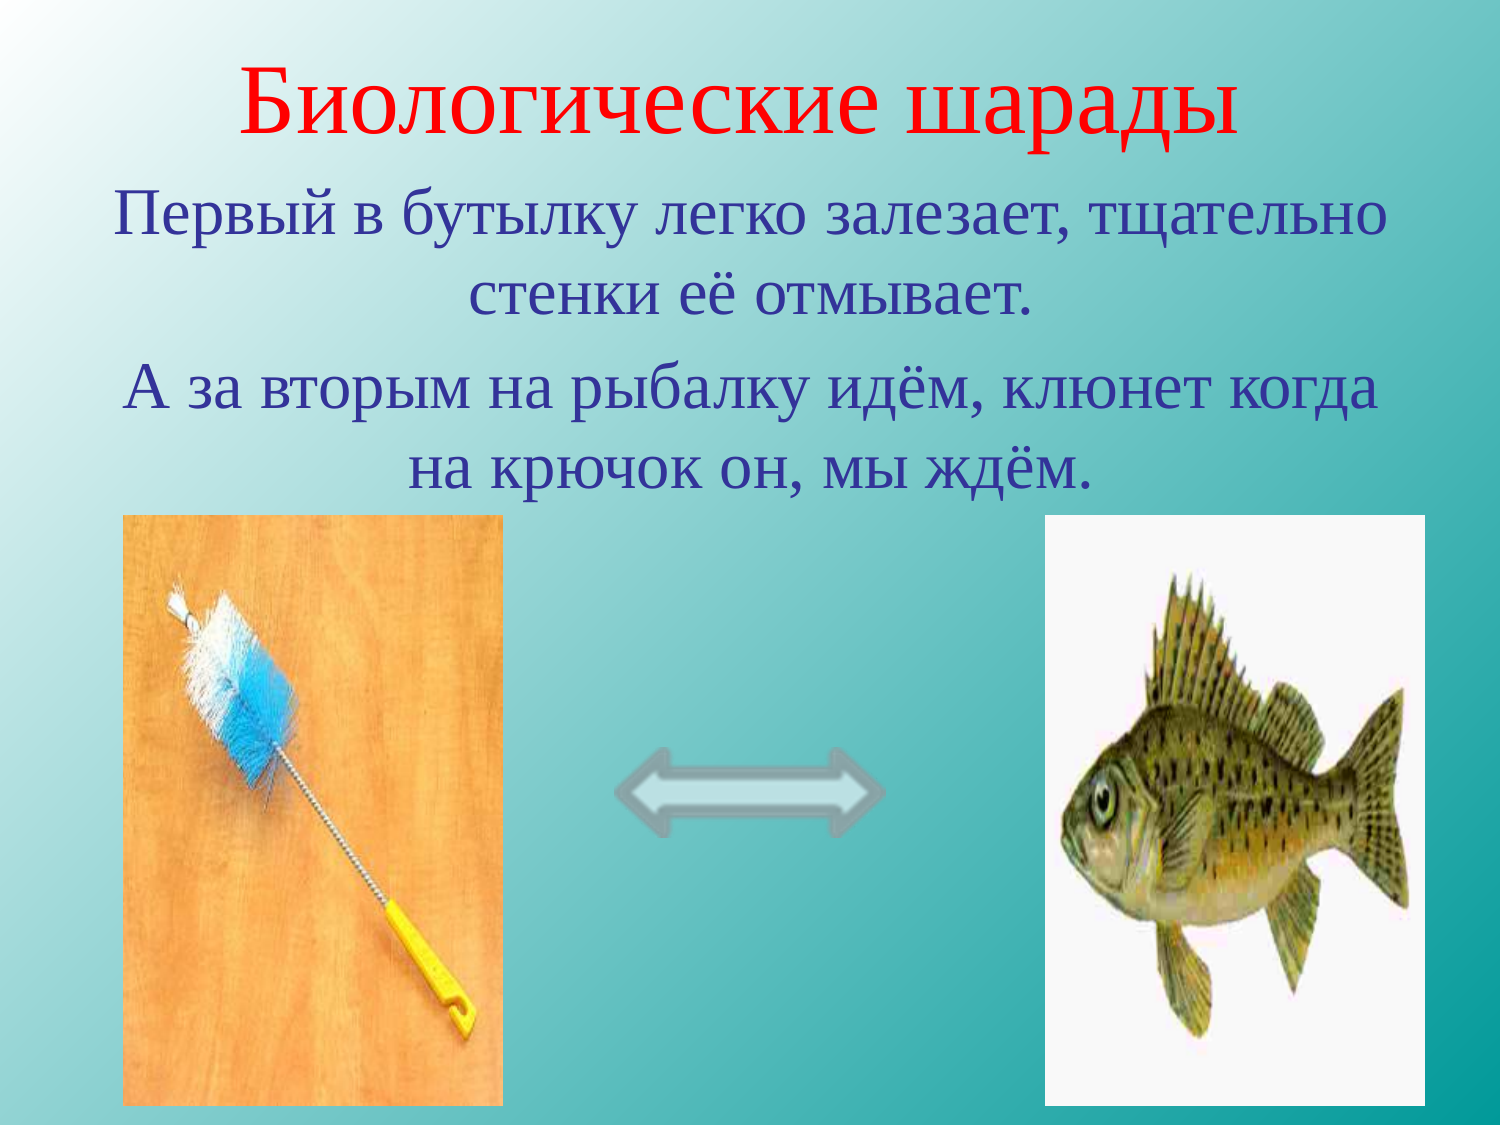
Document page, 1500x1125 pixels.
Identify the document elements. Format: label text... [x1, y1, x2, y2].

picture [123, 515, 503, 1107]
list Первый в бутылку легко залезает, тщательно стенки её отмывает. А за вторым на рыбалку идём, клюнет когда на крючок он, мы ждём. [76, 160, 1428, 504]
picture [614, 747, 886, 838]
picture [1045, 515, 1425, 1107]
title Биологические шарады [64, 0, 1416, 188]
